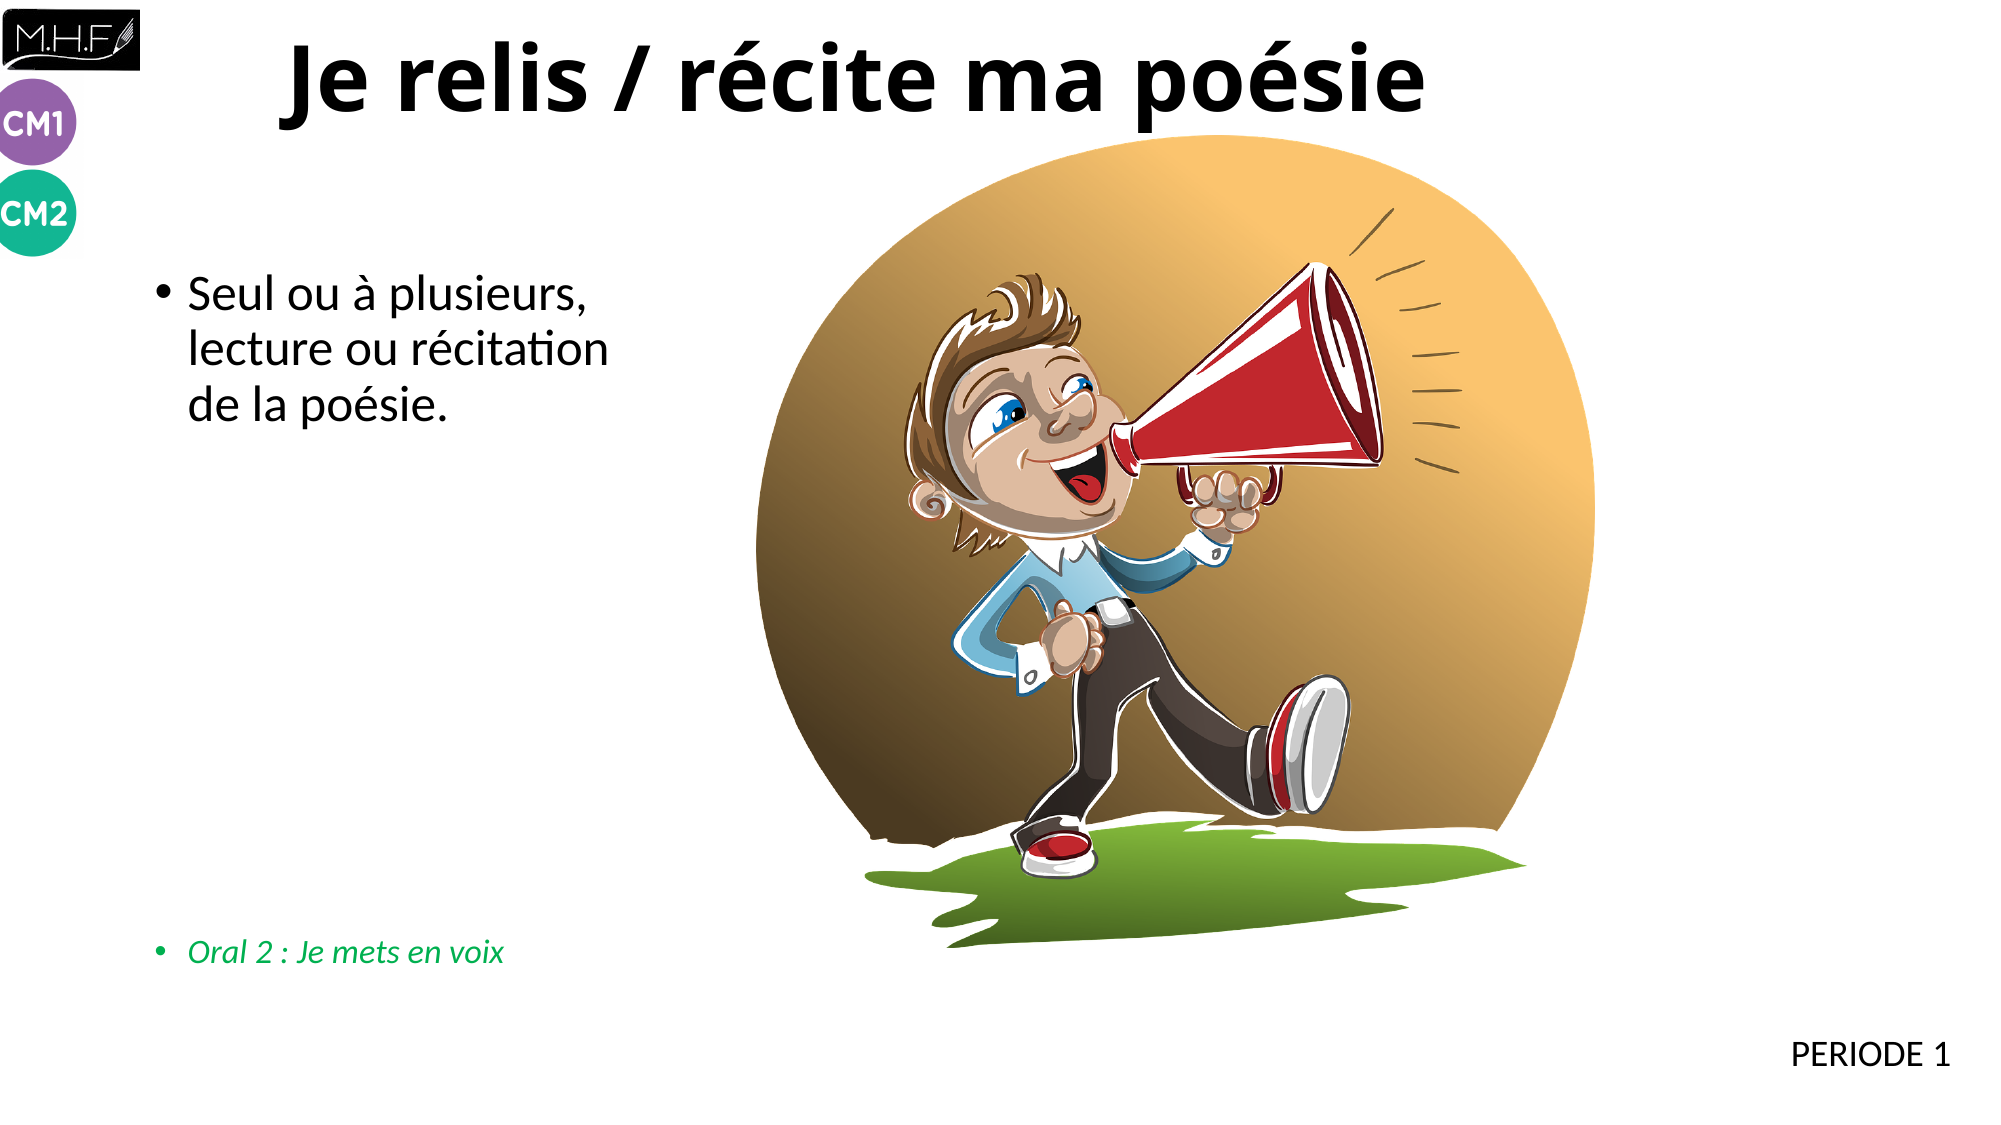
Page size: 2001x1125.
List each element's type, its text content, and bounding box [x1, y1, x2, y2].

title Je relis / récite ma poésie [271, 7, 1818, 156]
text_box Seul ou à plusieurs, lecture ou récitation de la poésie. Oral 2 : Je mets en voix [139, 258, 634, 1029]
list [756, 135, 1595, 948]
picture [0, 7, 140, 259]
text_box PERIODE 1 [1362, 1021, 1967, 1082]
